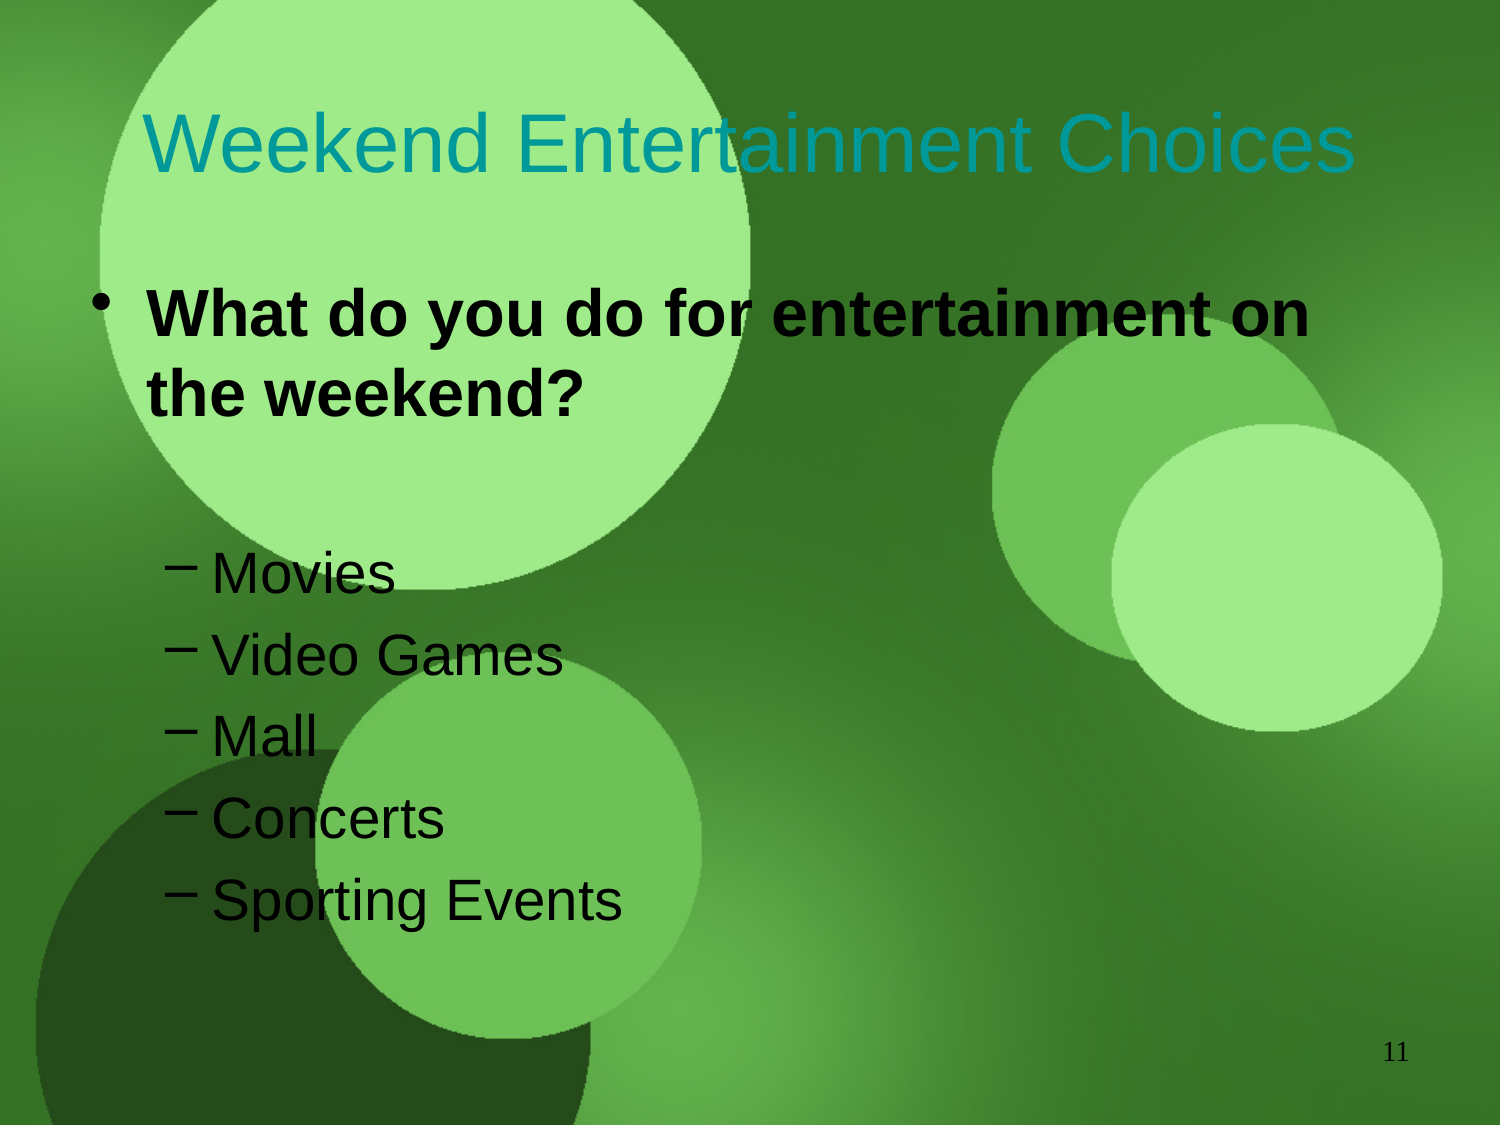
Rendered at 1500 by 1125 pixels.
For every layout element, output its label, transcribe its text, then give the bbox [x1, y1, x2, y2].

title Weekend Entertainment Choices [74, 44, 1426, 233]
slide_number 11 [1074, 1024, 1426, 1103]
list What do you do for entertainment on the weekend? Movies Video Games Mall Concerts Sporting Events [74, 262, 1426, 1006]
picture [0, 0, 1500, 1125]
